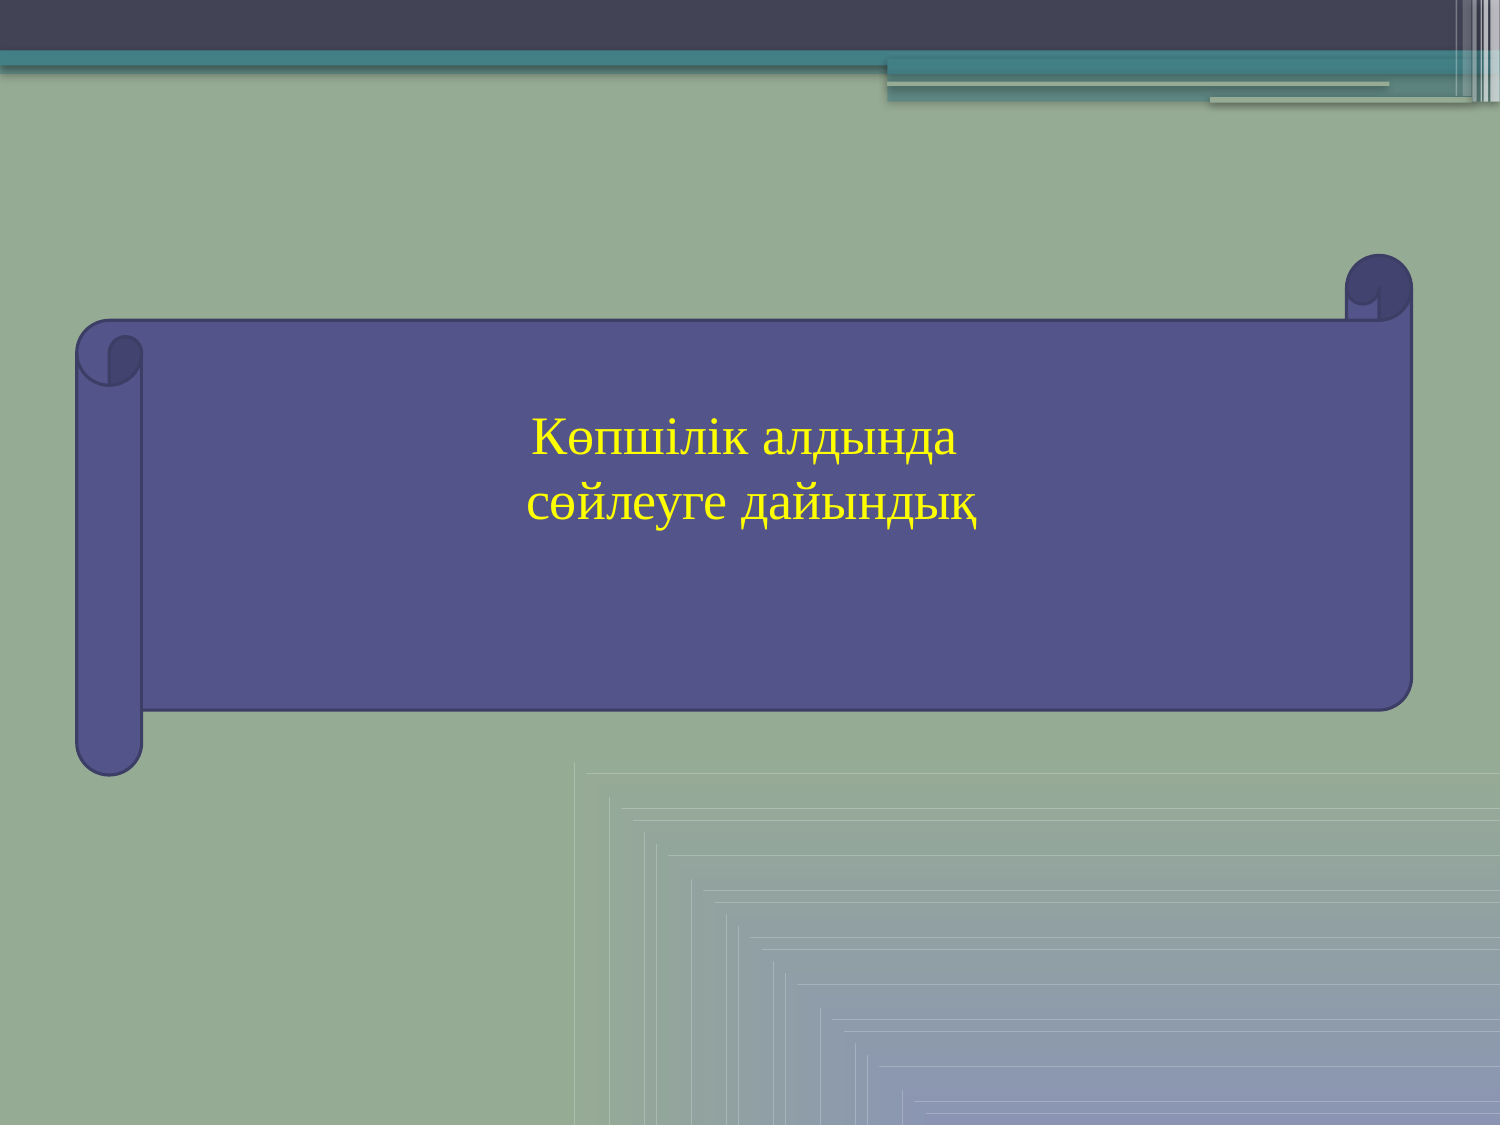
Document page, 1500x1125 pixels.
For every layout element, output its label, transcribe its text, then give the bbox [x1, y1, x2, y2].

title Көпшілік алдында сөйлеуге дайындық [76, 196, 1427, 539]
text_box [75, 345, 1414, 777]
